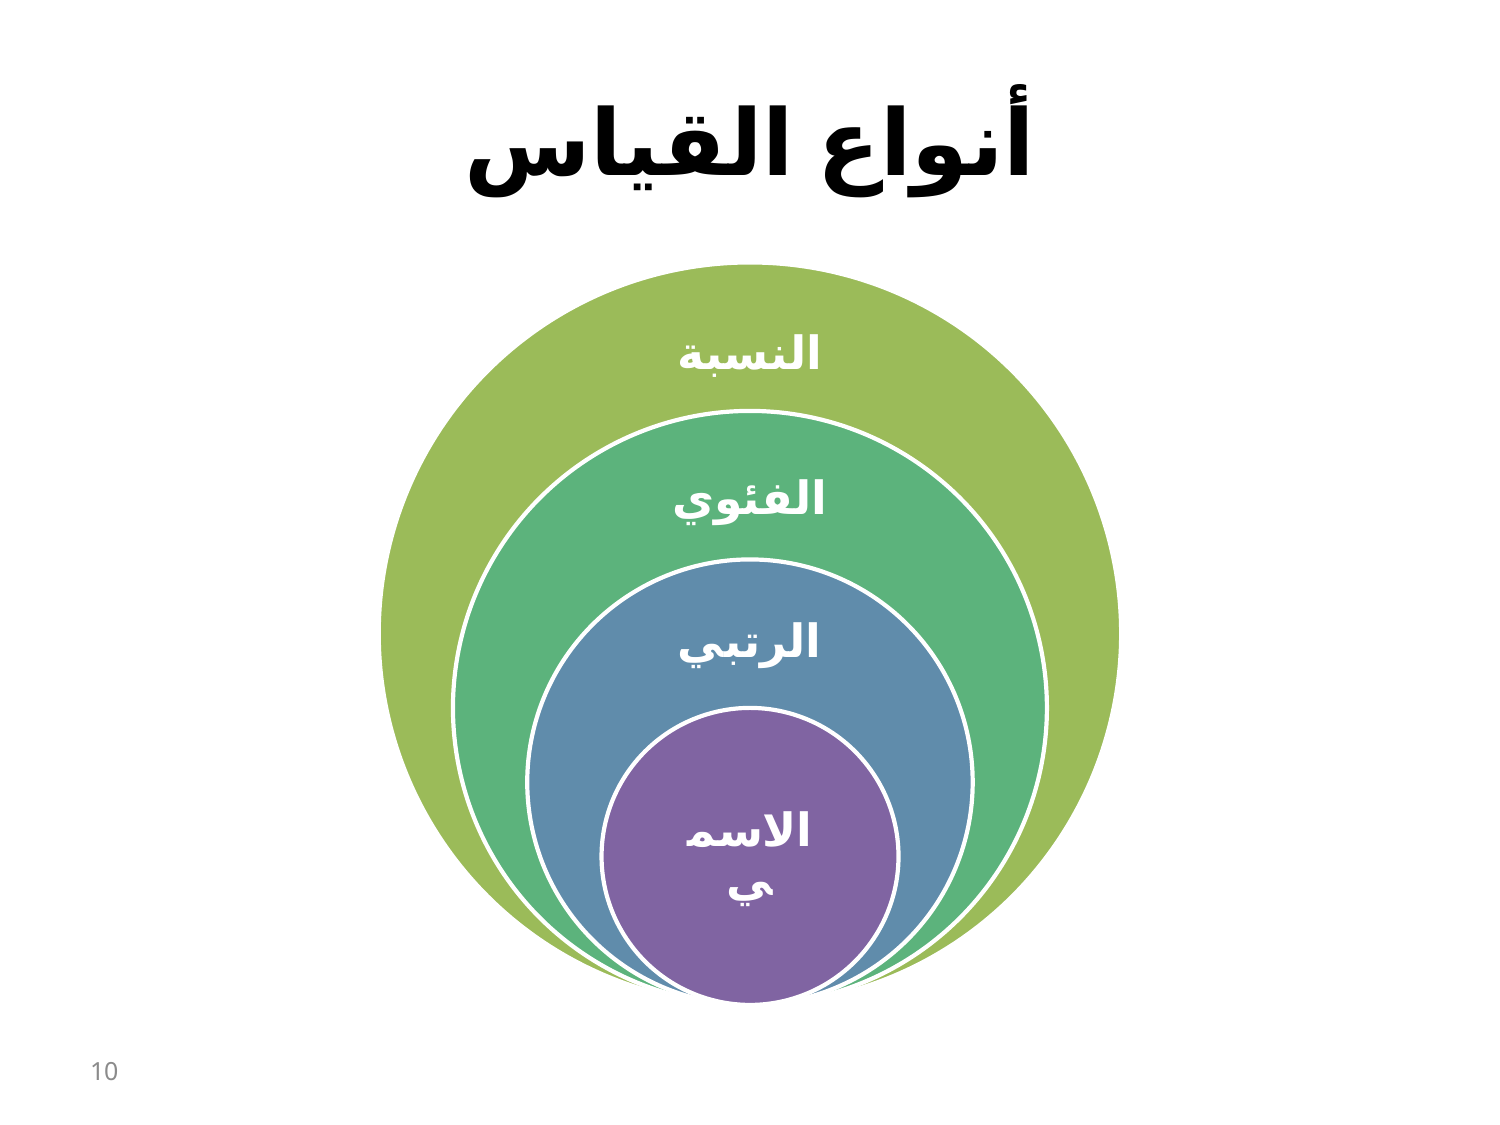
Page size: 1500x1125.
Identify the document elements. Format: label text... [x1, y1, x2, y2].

slide_number 10 [75, 1042, 425, 1103]
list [74, 262, 1426, 1006]
title أنواع القياس [75, 45, 1425, 233]
